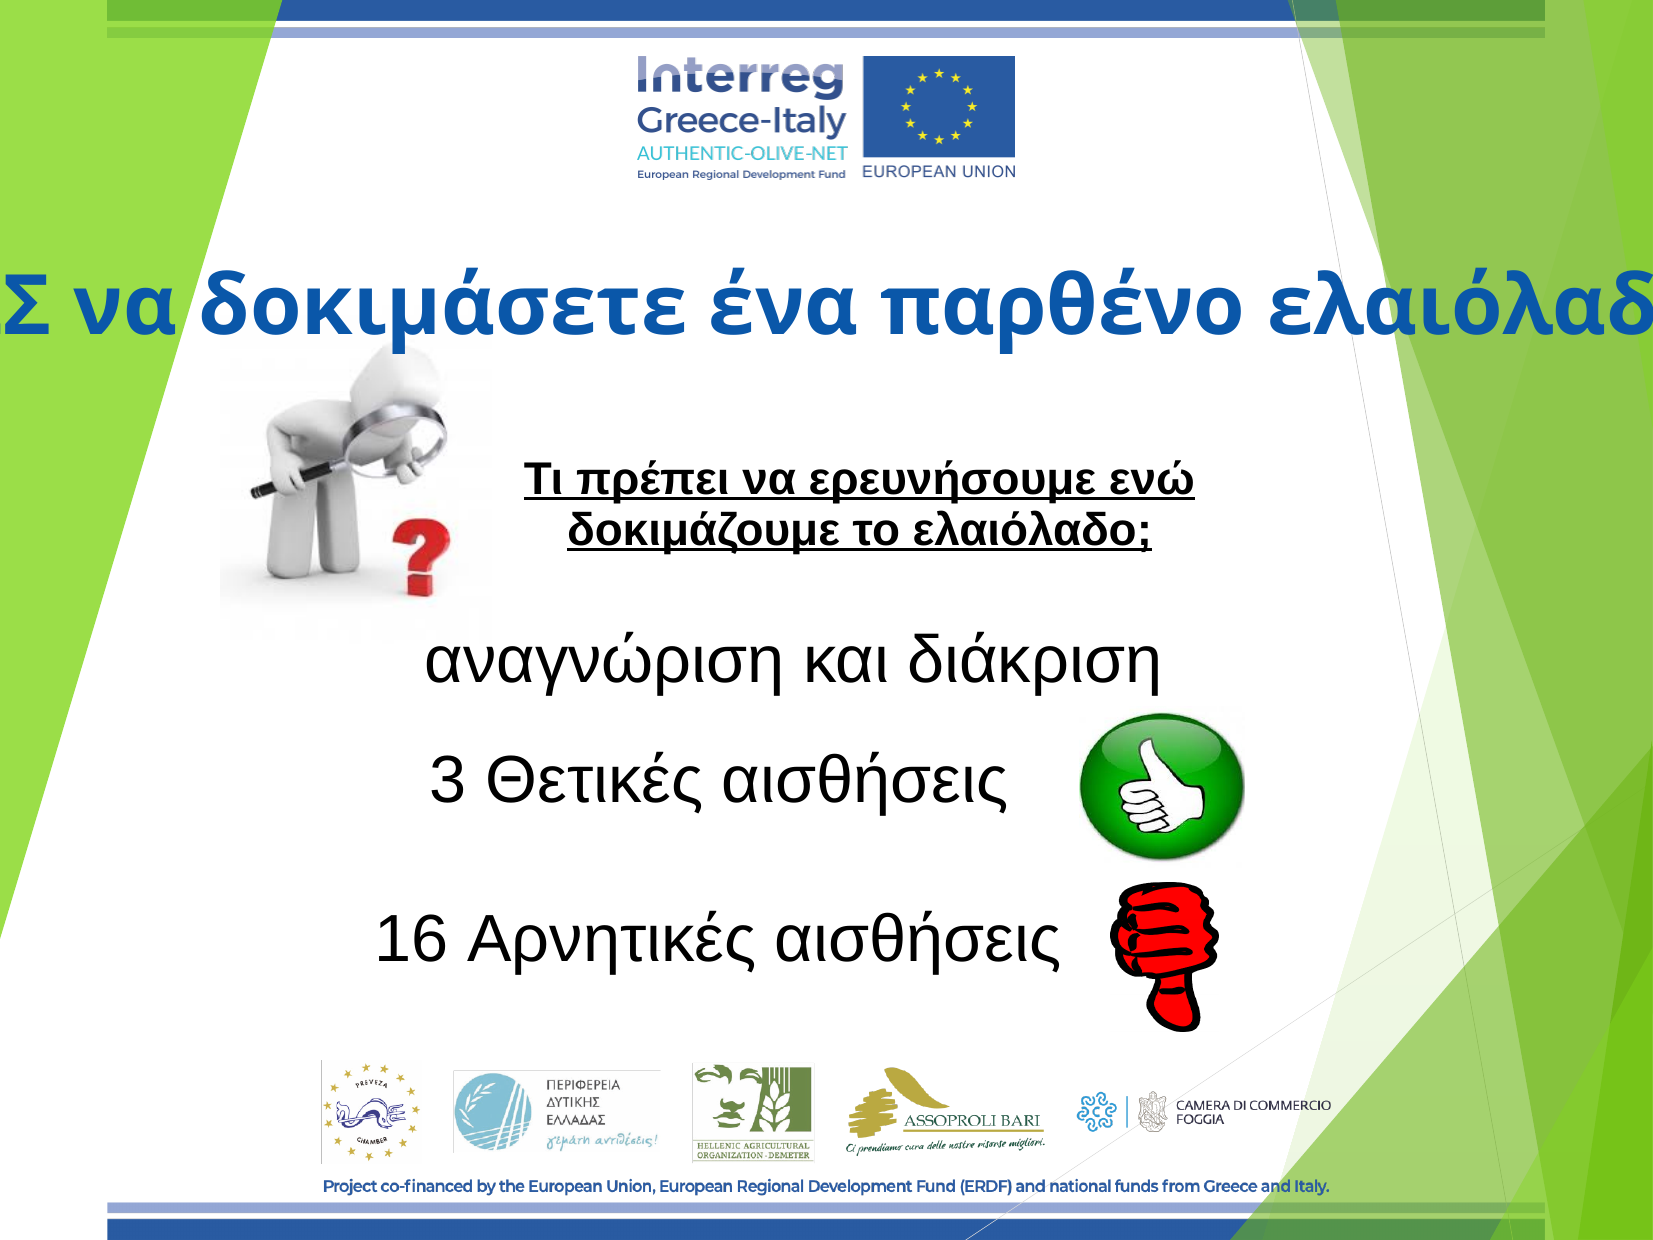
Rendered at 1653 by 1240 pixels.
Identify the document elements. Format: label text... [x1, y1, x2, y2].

picture [272, 0, 1298, 38]
picture [220, 305, 492, 644]
text_box Τι πρέπει να ερευνήσουμε ενώ δοκιμάζουμε το ελαιόλαδο; [516, 461, 1203, 564]
picture [637, 56, 1015, 180]
picture [109, 882, 1336, 1240]
text_box αναγνώριση και διάκριση [417, 615, 1171, 705]
picture [1079, 706, 1245, 872]
text_box ΠΩΣ να δοκιμάσετε ένα παρθένο ελαιόλαδο; [0, 243, 1653, 461]
text_box 16 Αρνητικές αισθήσεις [367, 895, 1070, 985]
text_box 3 Θετικές αισθήσεις [422, 735, 1017, 825]
